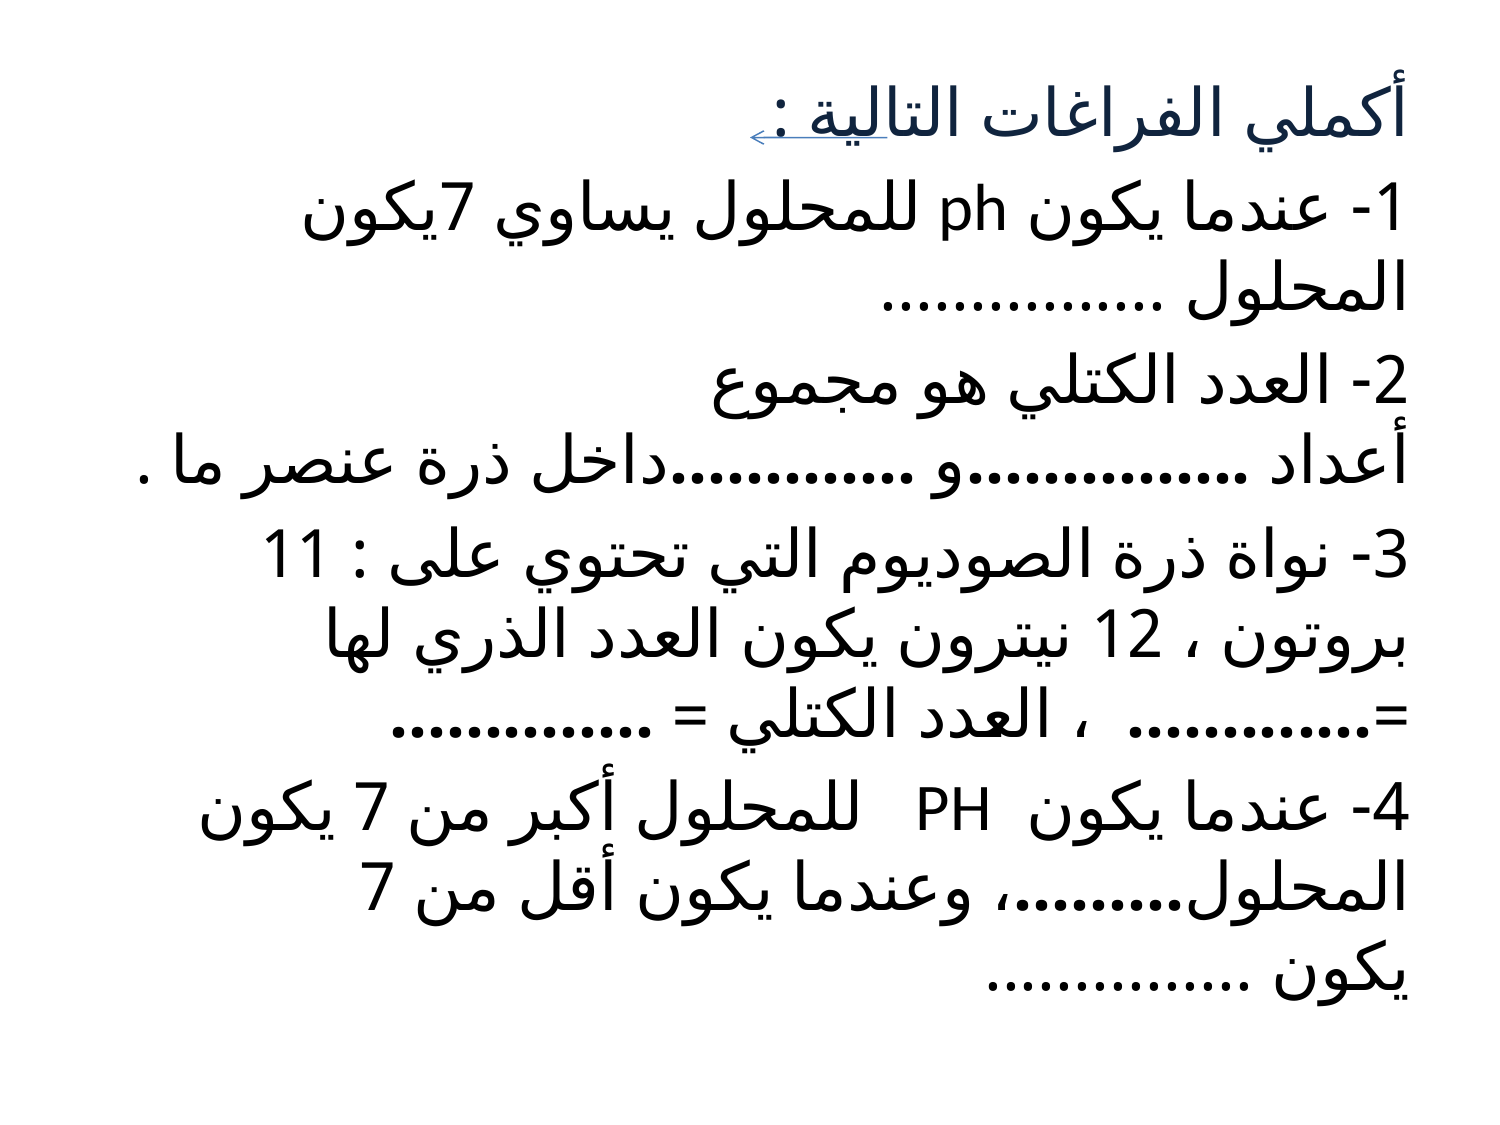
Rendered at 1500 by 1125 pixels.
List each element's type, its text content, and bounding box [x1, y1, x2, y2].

list أكملي الفراغات التالية : 1- عندما يكون ph للمحلول يساوي 7يكون المحلول ................ 2- العدد الكتلي هو مجموع أعداد ...............و .............داخل ذرة عنصر ما . 3- نواة ذرة الصوديوم التي تحتوي على : 11 بروتون ، 12 نيترون يكون العدد الذري لها =............. ، العدد الكتلي = .............. 4- عندما يكون PH للمحلول أكبر من 7 يكون المحلول.........، وعندما يكون أقل من 7 يكون ............... [75, 62, 1425, 1088]
